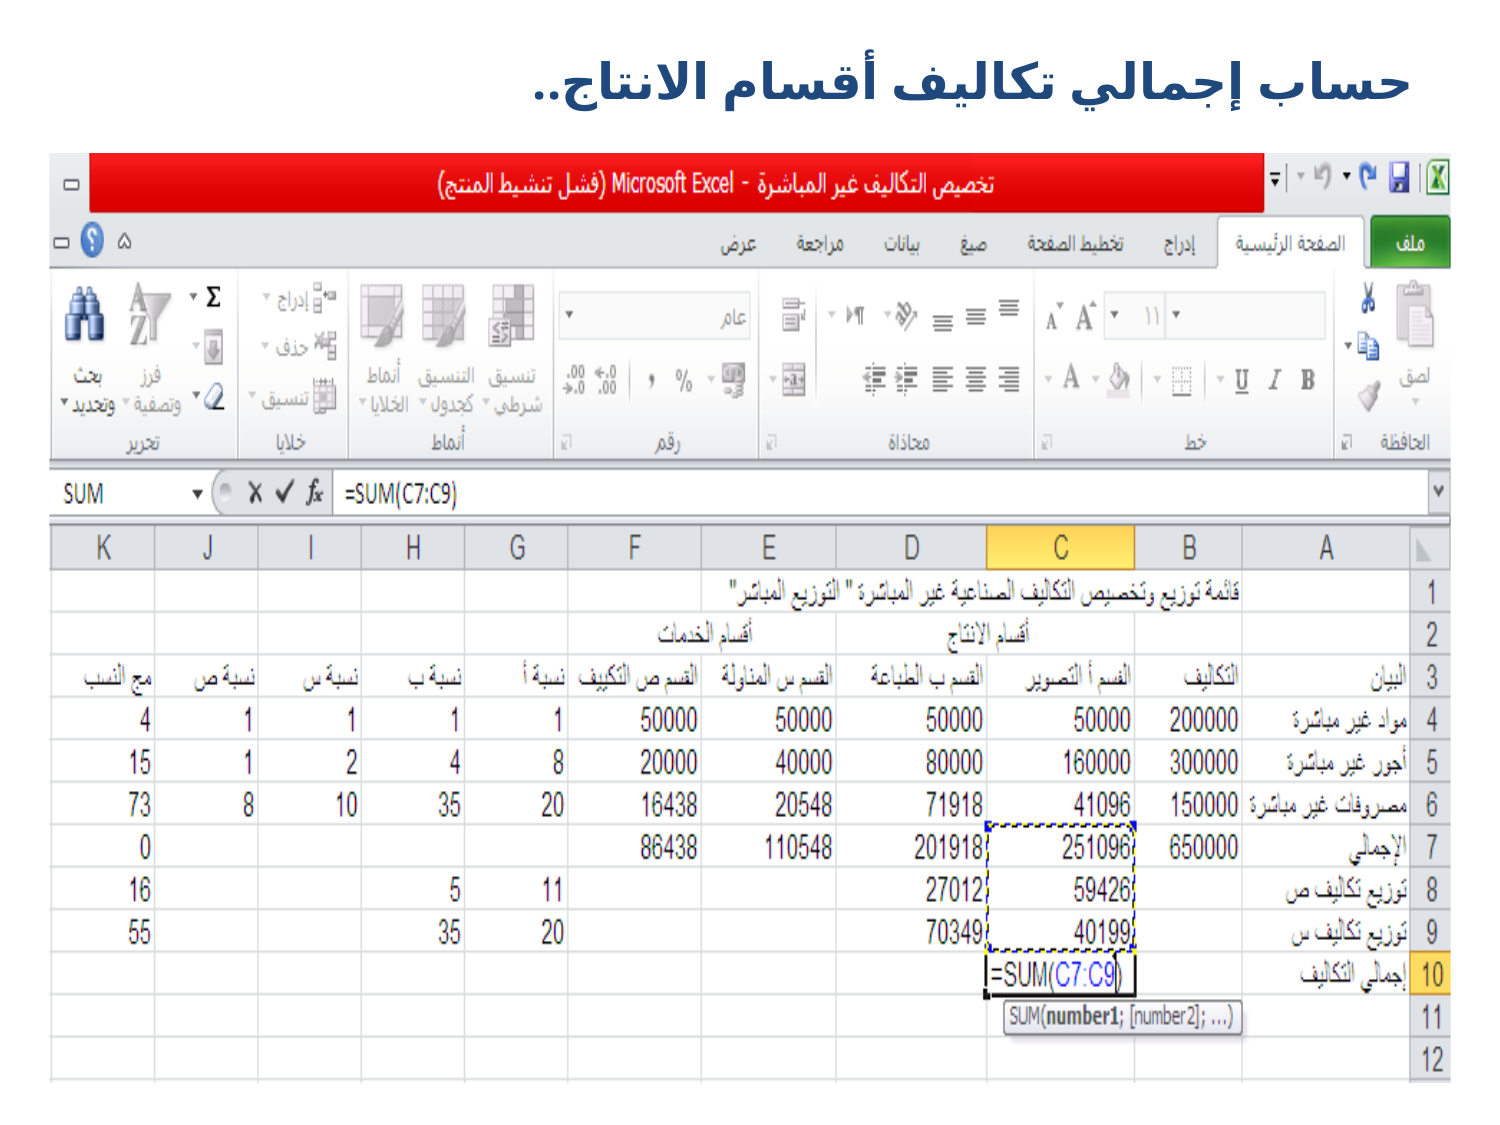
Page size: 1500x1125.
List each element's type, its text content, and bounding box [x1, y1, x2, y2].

picture [48, 153, 1452, 1083]
text_box حساب إجمالي تكاليف أقسام الانتاج.. [72, 42, 1429, 118]
